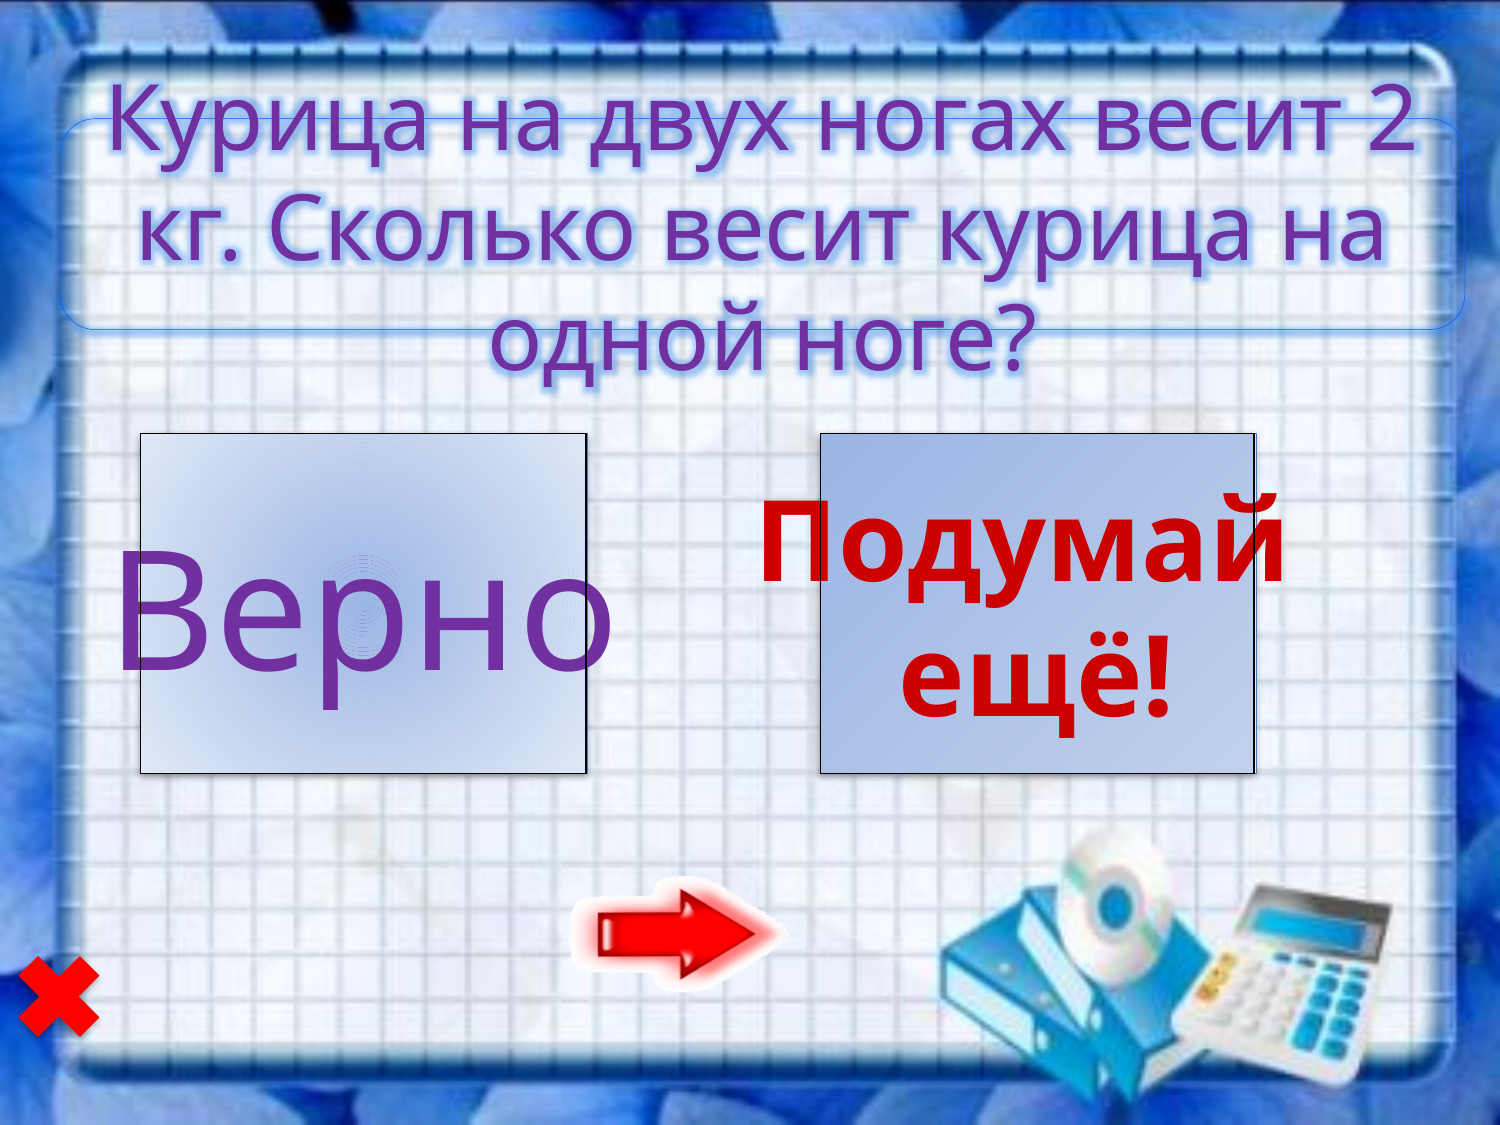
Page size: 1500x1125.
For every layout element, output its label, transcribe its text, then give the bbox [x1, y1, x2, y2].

picture [0, 0, 1500, 1125]
text_box [140, 433, 586, 774]
text_box [820, 433, 1254, 774]
text_box Курица на двух ногах весит 2 кг. Сколько весит курица на одной ноге? [58, 116, 1467, 332]
text_box [16, 953, 102, 1040]
